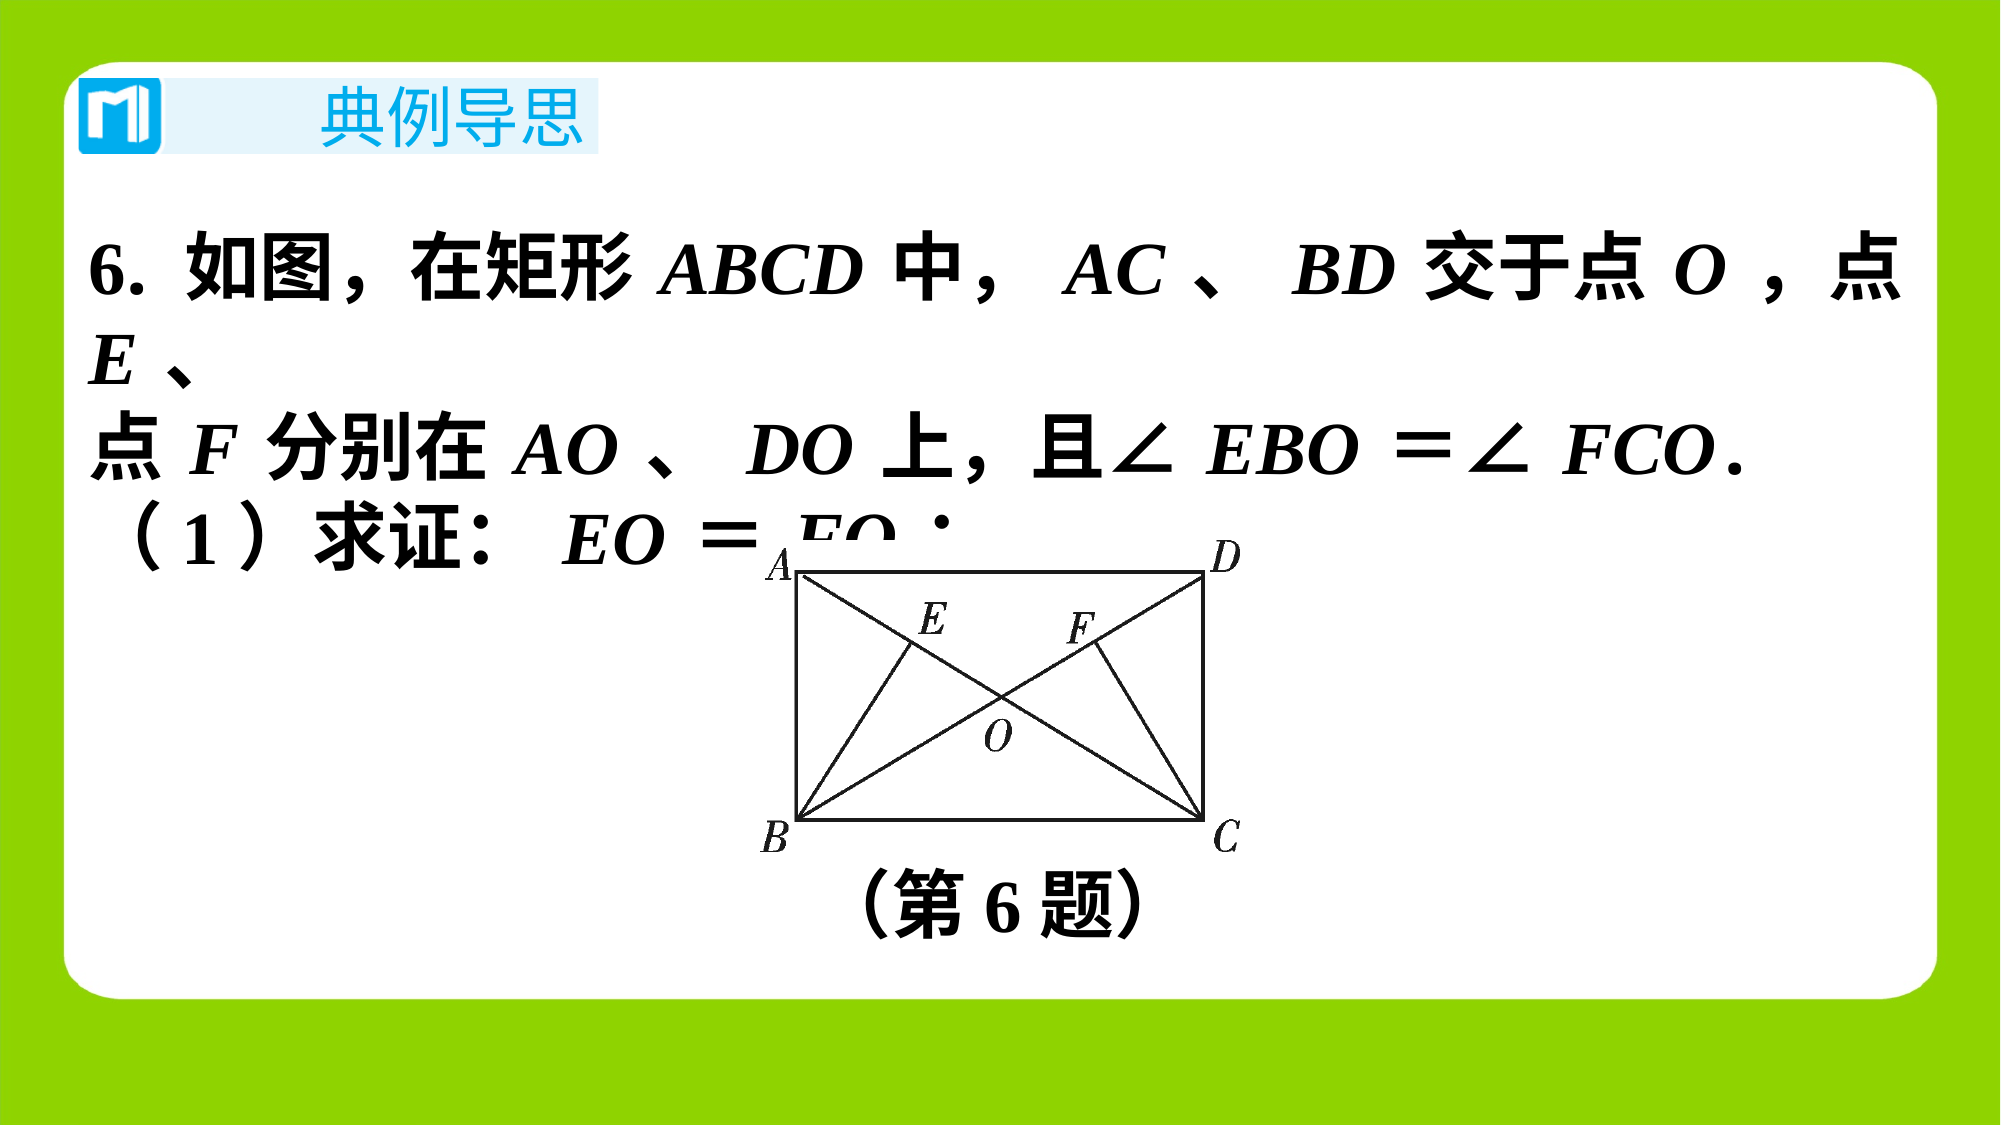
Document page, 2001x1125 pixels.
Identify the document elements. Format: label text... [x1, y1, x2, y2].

text_box 6. 如图，在矩形ABCD中，AC、BD交于点O，点E、 点F分别在AO、DO上，且∠EBO＝∠FCO. （1）求证：EO＝FO； [88, 219, 1974, 493]
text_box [760, 540, 1240, 949]
picture [0, 0, 2001, 1125]
